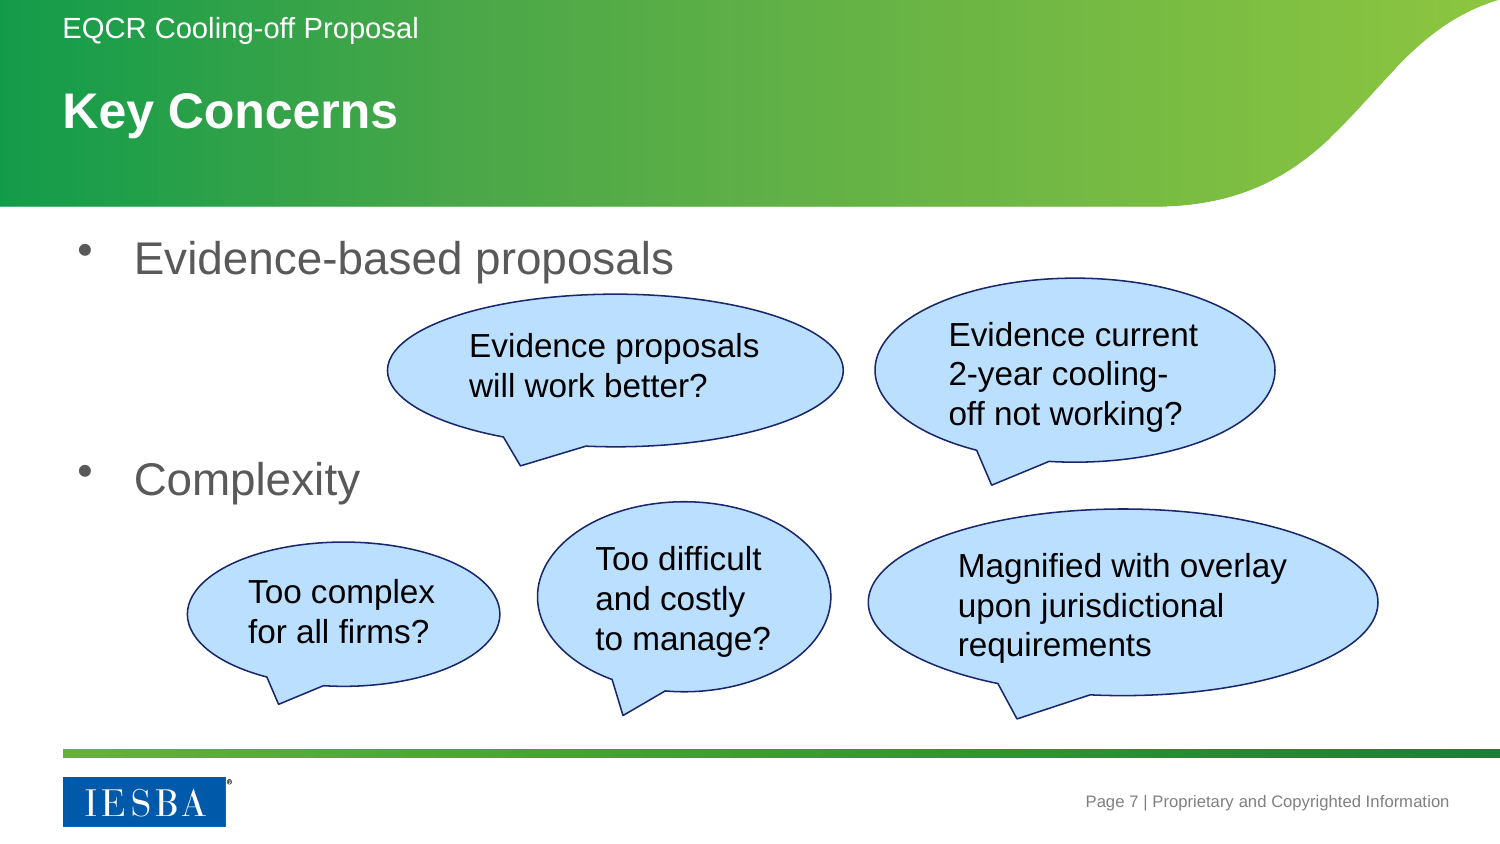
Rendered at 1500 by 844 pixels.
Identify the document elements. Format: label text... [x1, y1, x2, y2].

text_box Evidence current 2-year cooling-off not working? [875, 278, 1276, 486]
list Evidence-based proposals Complexity [62, 220, 1475, 747]
picture [63, 777, 232, 827]
picture [0, 0, 1500, 207]
text_box Too difficult and costly to manage? [537, 501, 831, 716]
text_box Magnified with overlay upon jurisdictional requirements [868, 508, 1378, 719]
text_box Too complex for all firms? [187, 542, 500, 705]
subtitle EQCR Cooling-off Proposal [62, 9, 500, 38]
title Key Concerns [62, 75, 1300, 142]
text_box Evidence proposals will work better? [387, 294, 844, 466]
